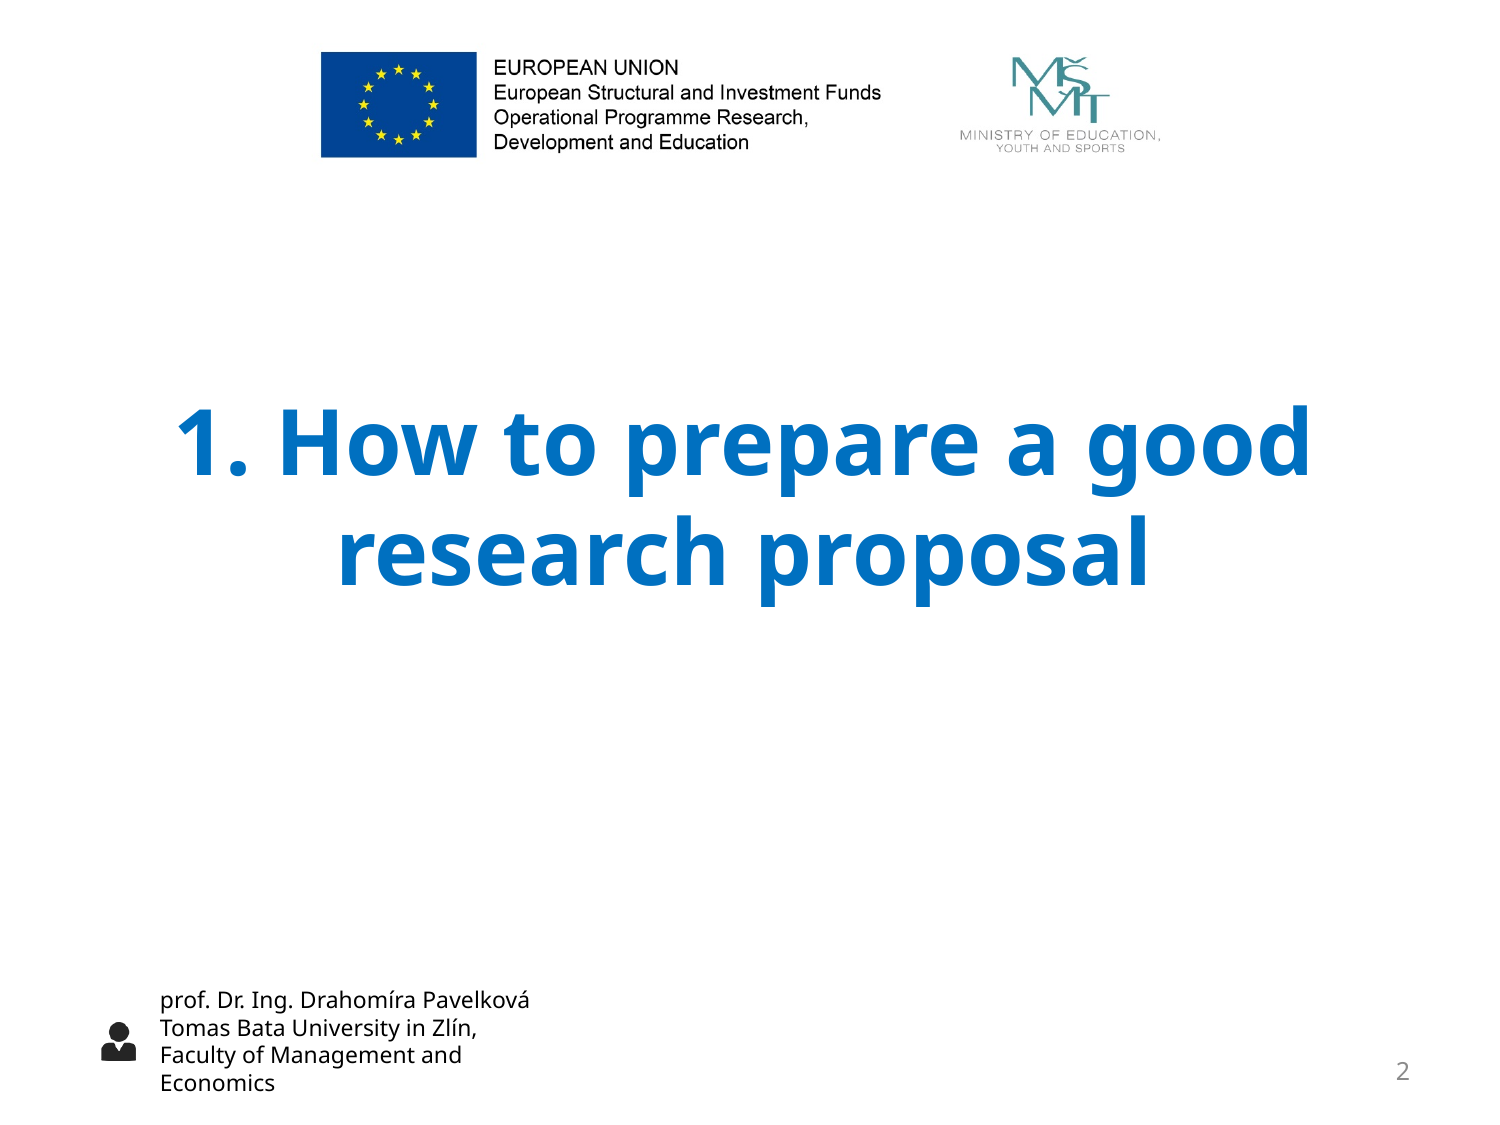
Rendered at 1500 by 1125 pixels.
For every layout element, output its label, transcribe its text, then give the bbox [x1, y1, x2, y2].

title 1. How to prepare a good research proposal [112, 373, 1376, 615]
footer prof. Dr. Ing. Drahomíra Pavelková Tomas Bata University in Zlín, Faculty of Management and Economics [145, 999, 550, 1083]
slide_number 2 [1074, 1042, 1425, 1103]
picture [101, 1021, 136, 1062]
picture [268, 0, 1212, 210]
